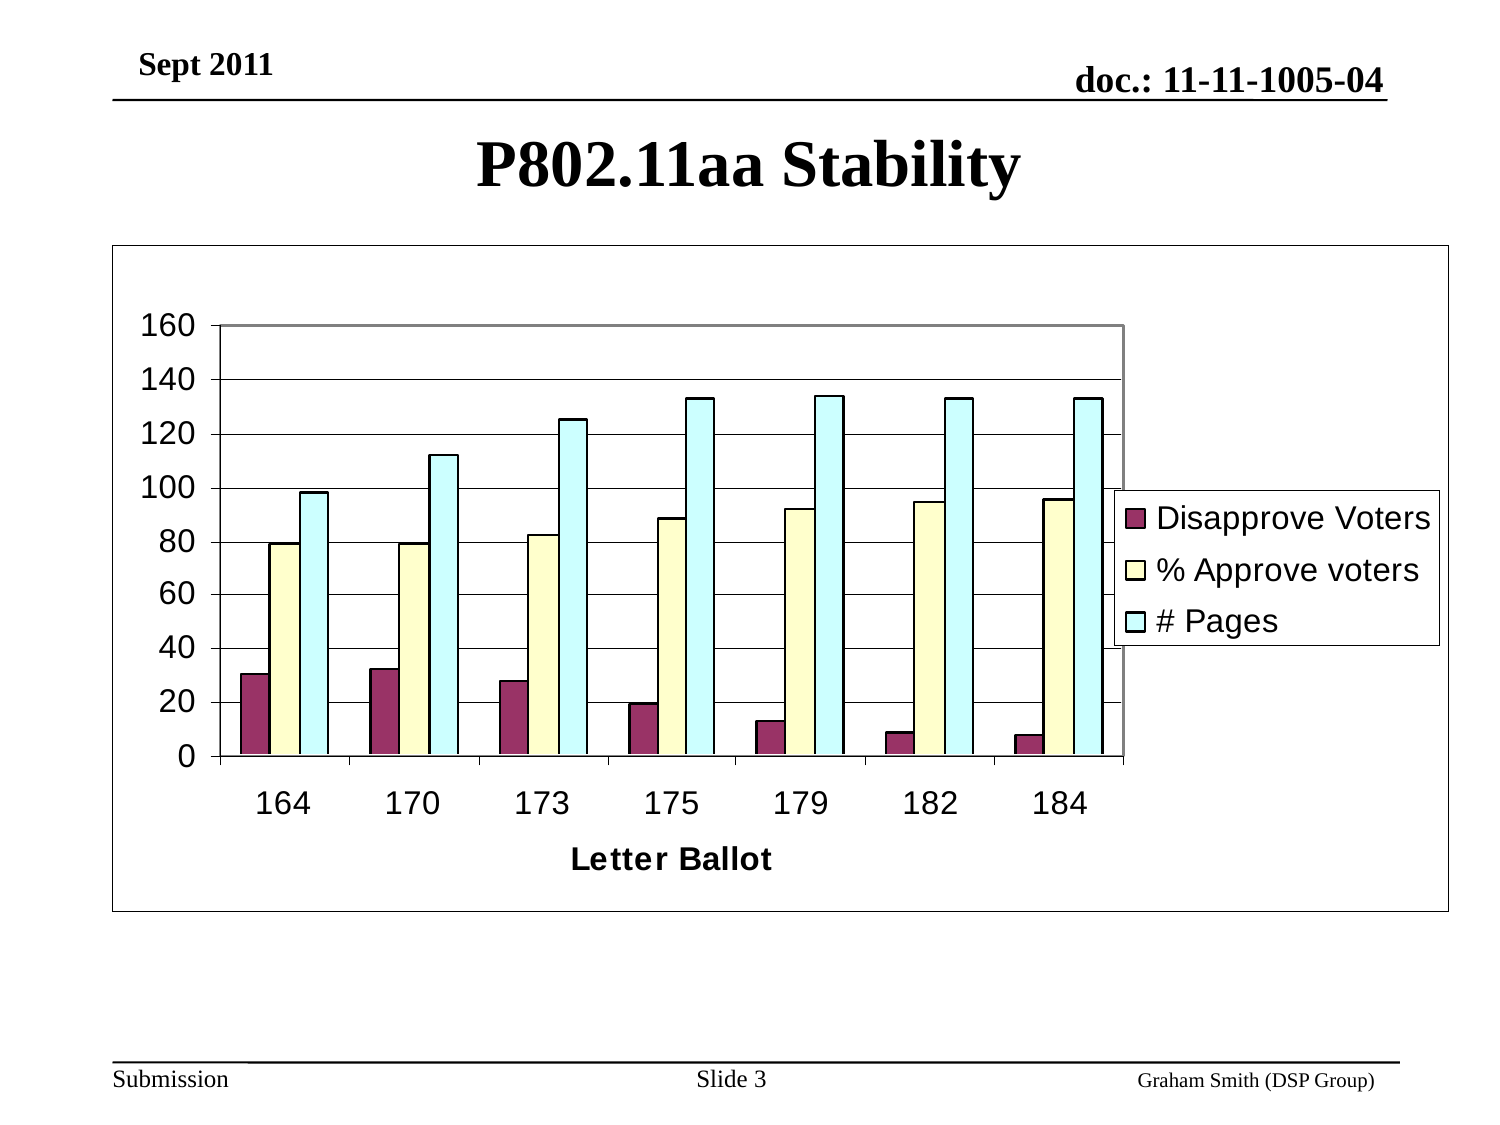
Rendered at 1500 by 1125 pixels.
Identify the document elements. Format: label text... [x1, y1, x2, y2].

text_box P802.11aa Stability [112, 112, 1388, 232]
slide_number Slide 3 [687, 1062, 776, 1093]
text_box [99, 233, 1463, 924]
